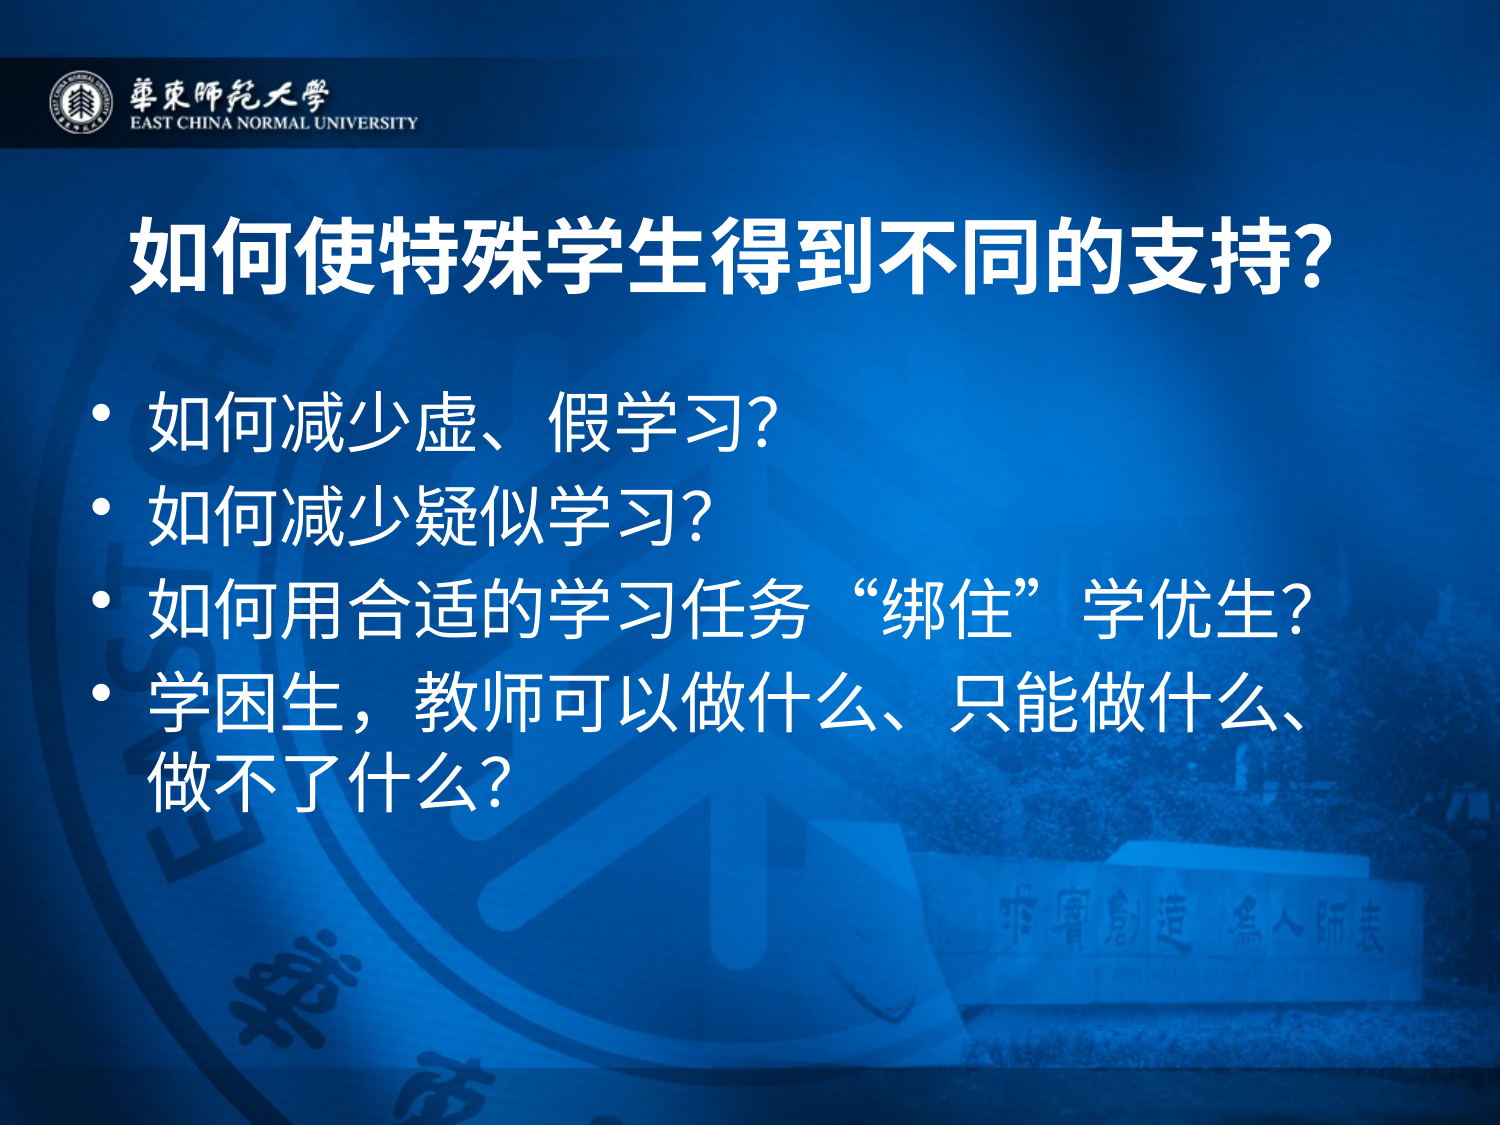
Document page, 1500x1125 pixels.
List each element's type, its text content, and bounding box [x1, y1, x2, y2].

title 如何使特殊学生得到不同的支持？ [76, 160, 1428, 349]
picture [0, 0, 1500, 1125]
list 如何减少虚、假学习？ 如何减少疑似学习？ 如何用合适的学习任务“绑住”学优生？ 学困生，教师可以做什么、只能做什么、做不了什么？ [74, 373, 1426, 1006]
